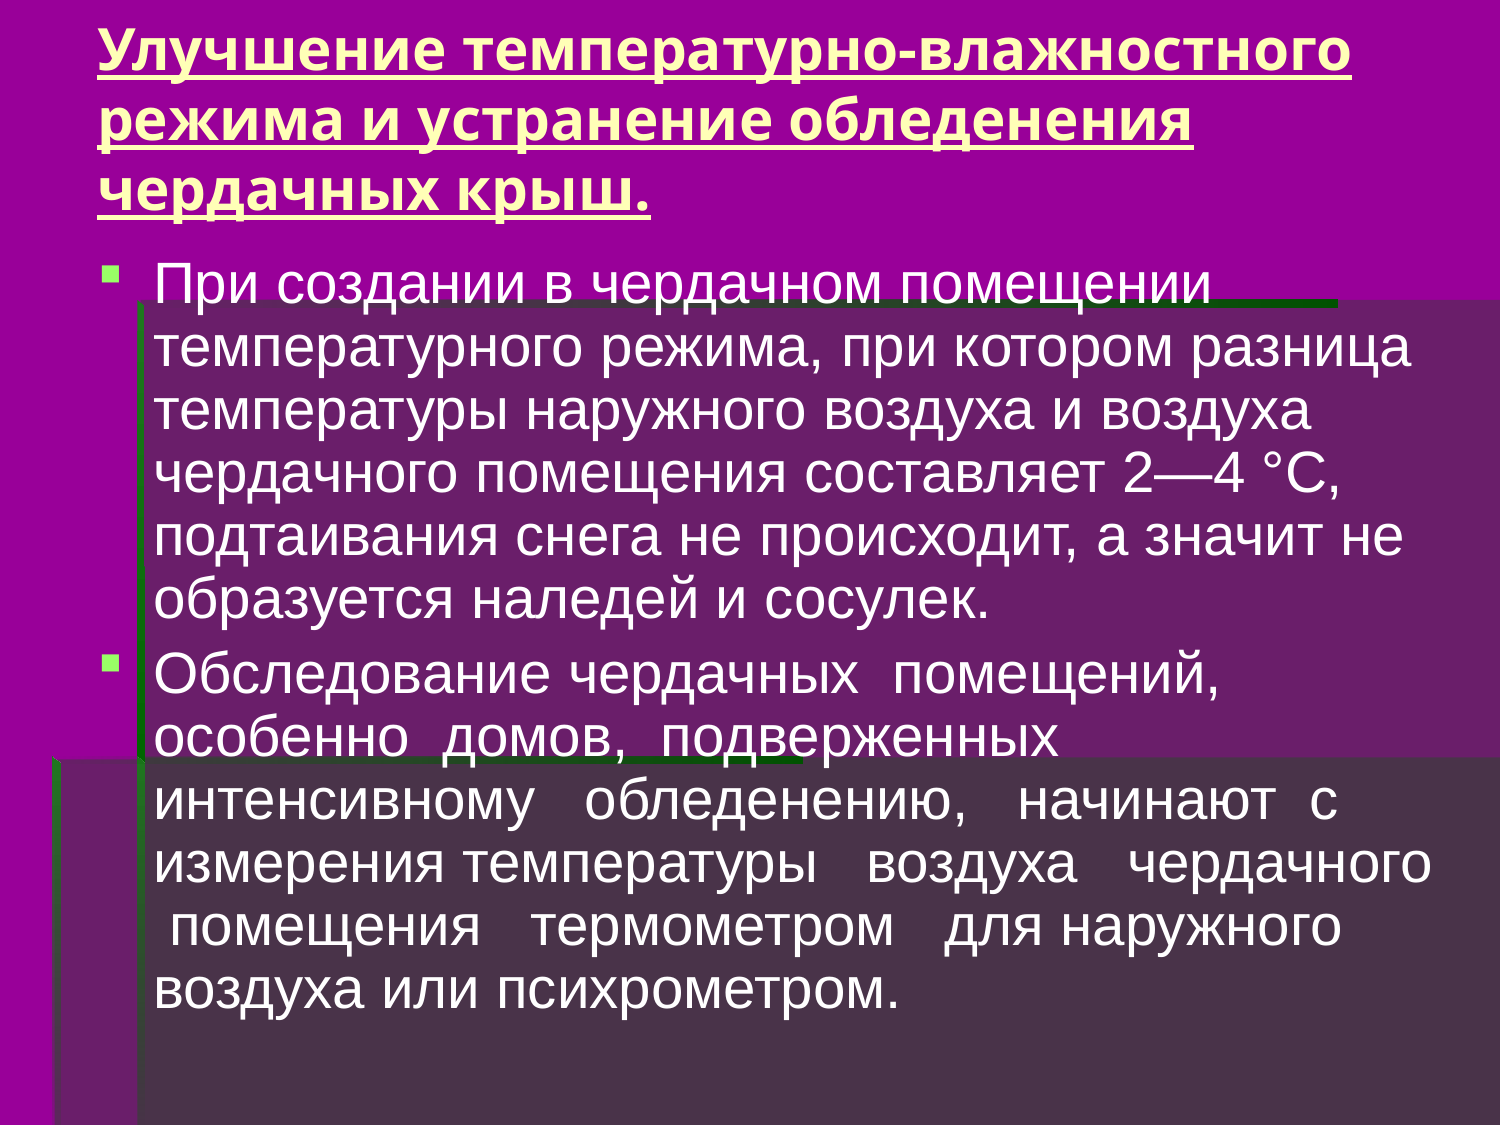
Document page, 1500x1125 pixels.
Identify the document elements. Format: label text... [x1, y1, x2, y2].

title Улучшение температурно-влажностного режима и устранение обледенения чердачных крыш. [81, 0, 1458, 236]
list При создании в чердачном помещении температурного режима, при котором разница температуры наружного воздуха и воздуха чердачного помещения составляет 2—4 °С, подтаивания снега не происходит, а значит не образуется наледей и сосулек. Обследование чердачных помещений, особенно домов, подверженных интенсивному обледенению, начинают с измерения температуры воздуха чердачного помещения термометром для наружного воздуха или психрометром. [81, 245, 1454, 1091]
